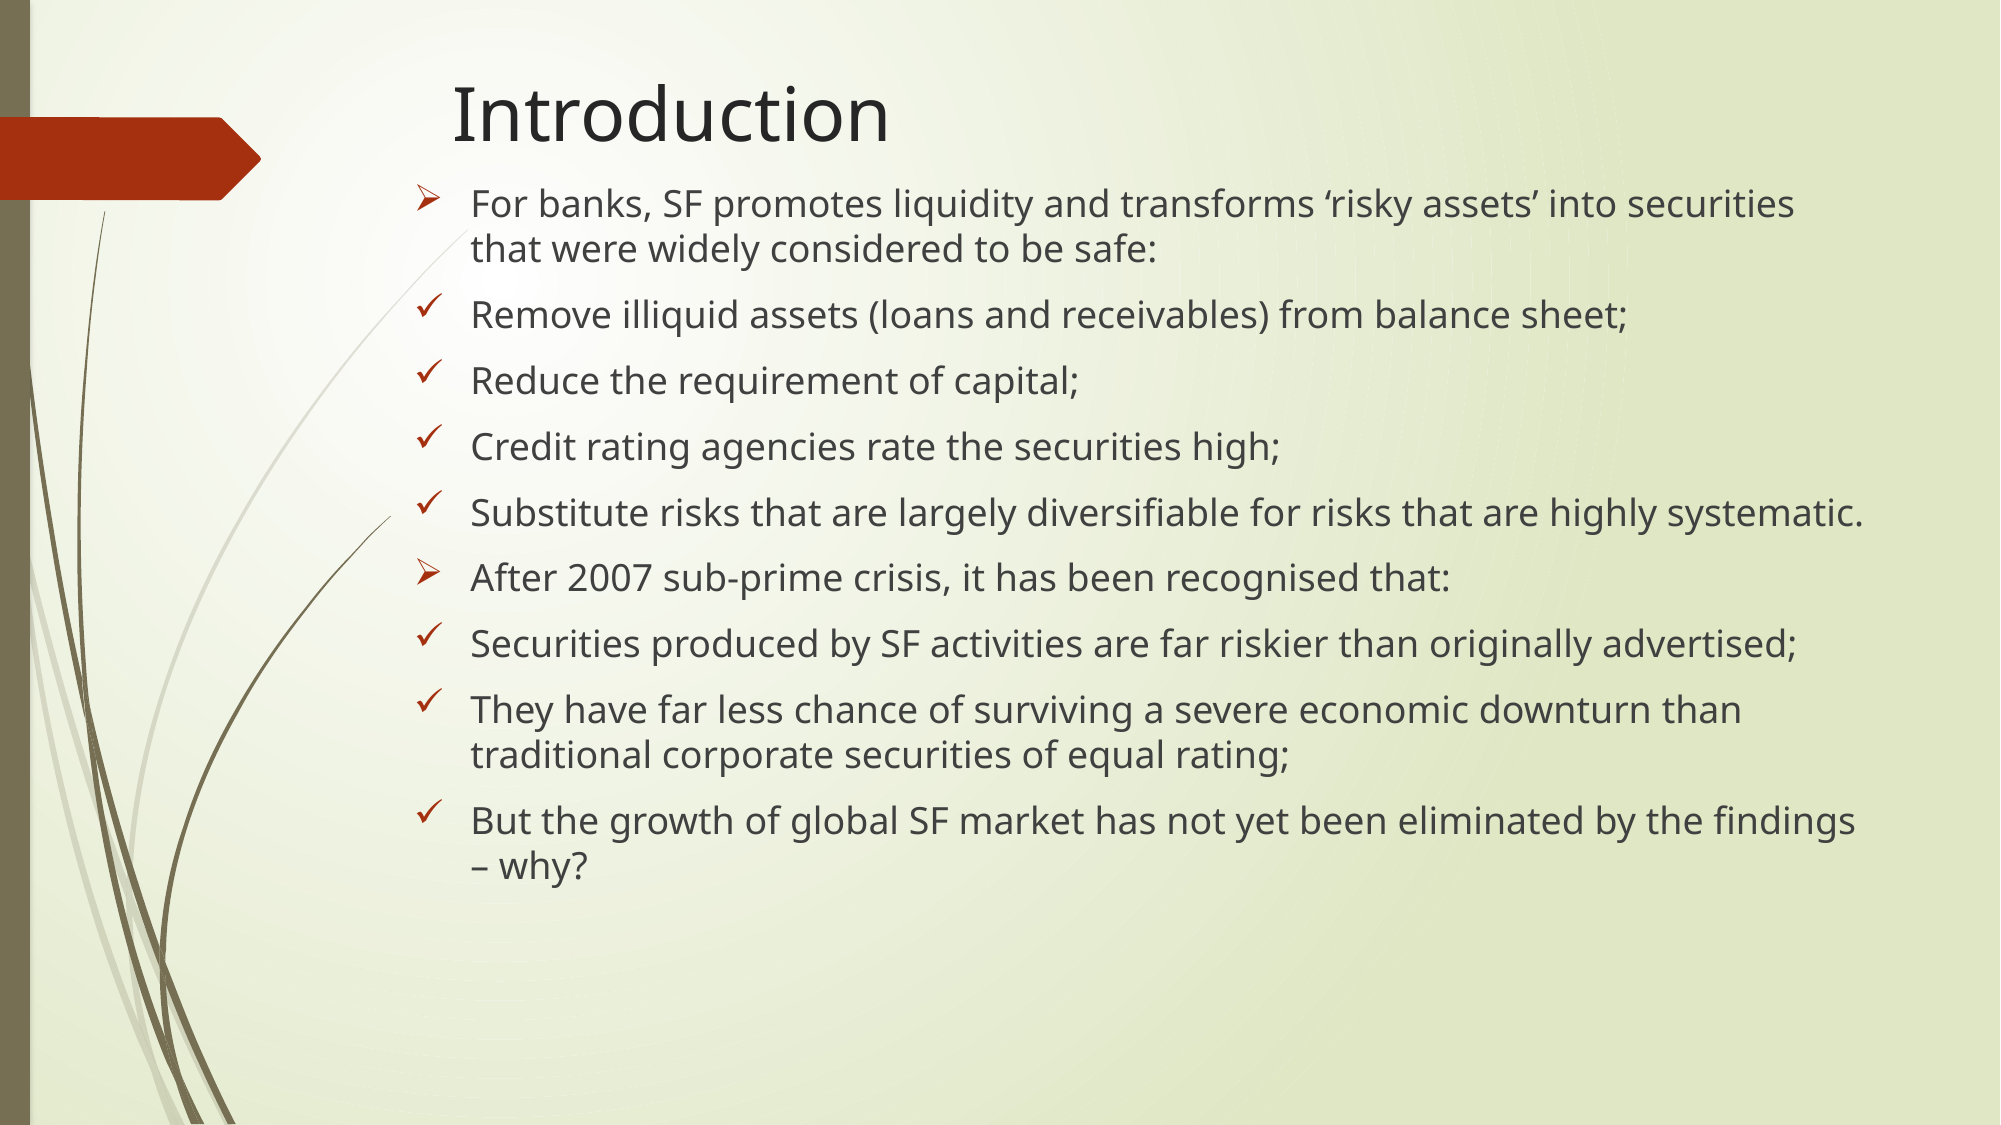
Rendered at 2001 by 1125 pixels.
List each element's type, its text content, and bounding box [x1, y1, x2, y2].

list For banks, SF promotes liquidity and transforms ‘risky assets’ into securities that were widely considered to be safe: Remove illiquid assets (loans and receivables) from balance sheet; Reduce the requirement of capital; Credit rating agencies rate the securities high; Substitute risks that are largely diversifiable for risks that are highly systematic. After 2007 sub-prime crisis, it has been recognised that: Securities produced by SF activities are far riskier than originally advertised; They have far less chance of surviving a severe economic downturn than traditional corporate securities of equal rating; But the growth of global SF market has not yet been eliminated by the findings – why? [399, 172, 1888, 970]
title Introduction [437, 58, 1888, 172]
